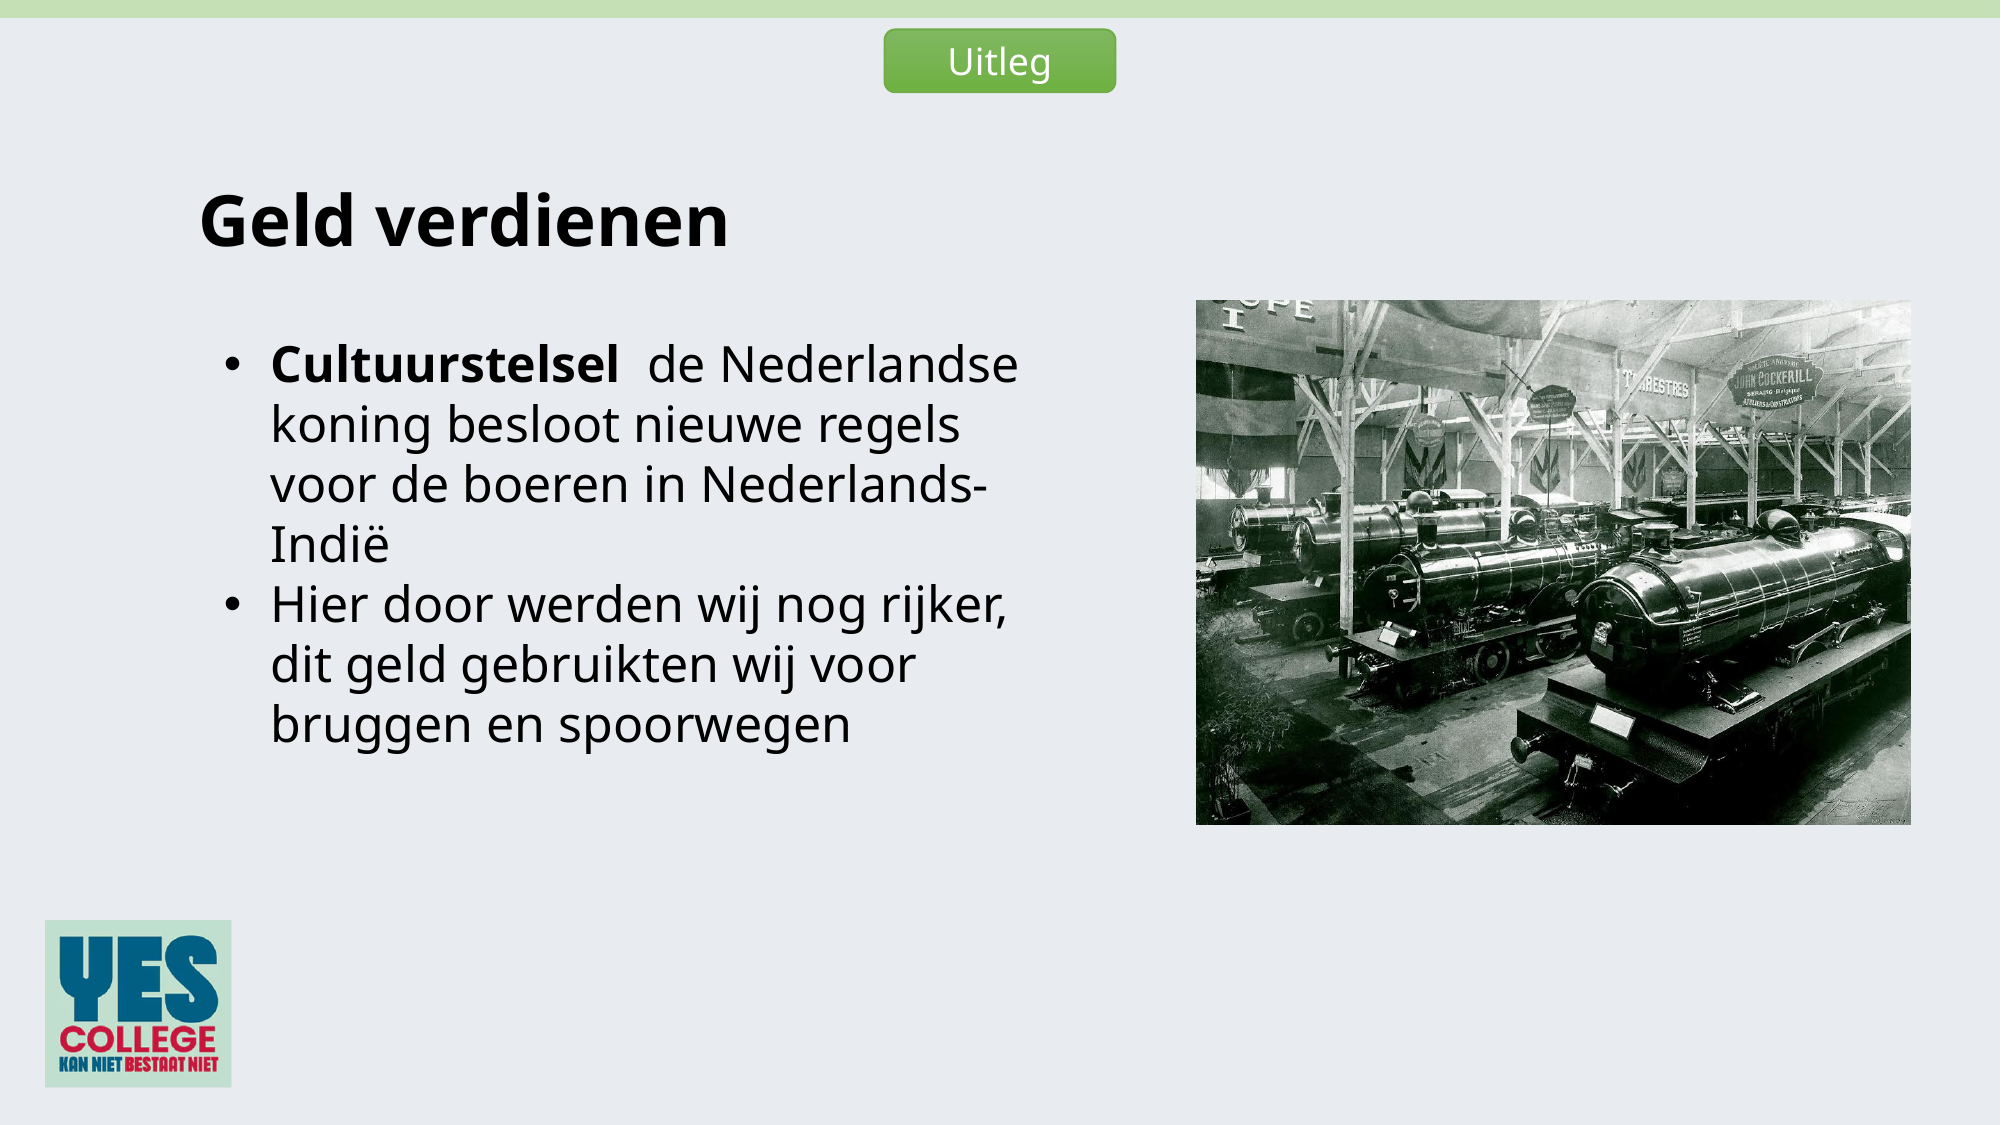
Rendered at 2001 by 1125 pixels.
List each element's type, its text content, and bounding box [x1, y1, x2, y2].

text_box Geld verdienen [183, 168, 1368, 269]
text_box Cultuurstelsel de Nederlandse koning besloot nieuwe regels voor de boeren in Nederlands-Indië Hier door werden wij nog rijker, dit geld gebruikten wij voor bruggen en spoorwegen [209, 325, 1079, 941]
text_box Uitleg [883, 28, 1117, 94]
picture [0, 913, 356, 1093]
text_box [0, 0, 2000, 18]
picture [1196, 300, 1912, 825]
